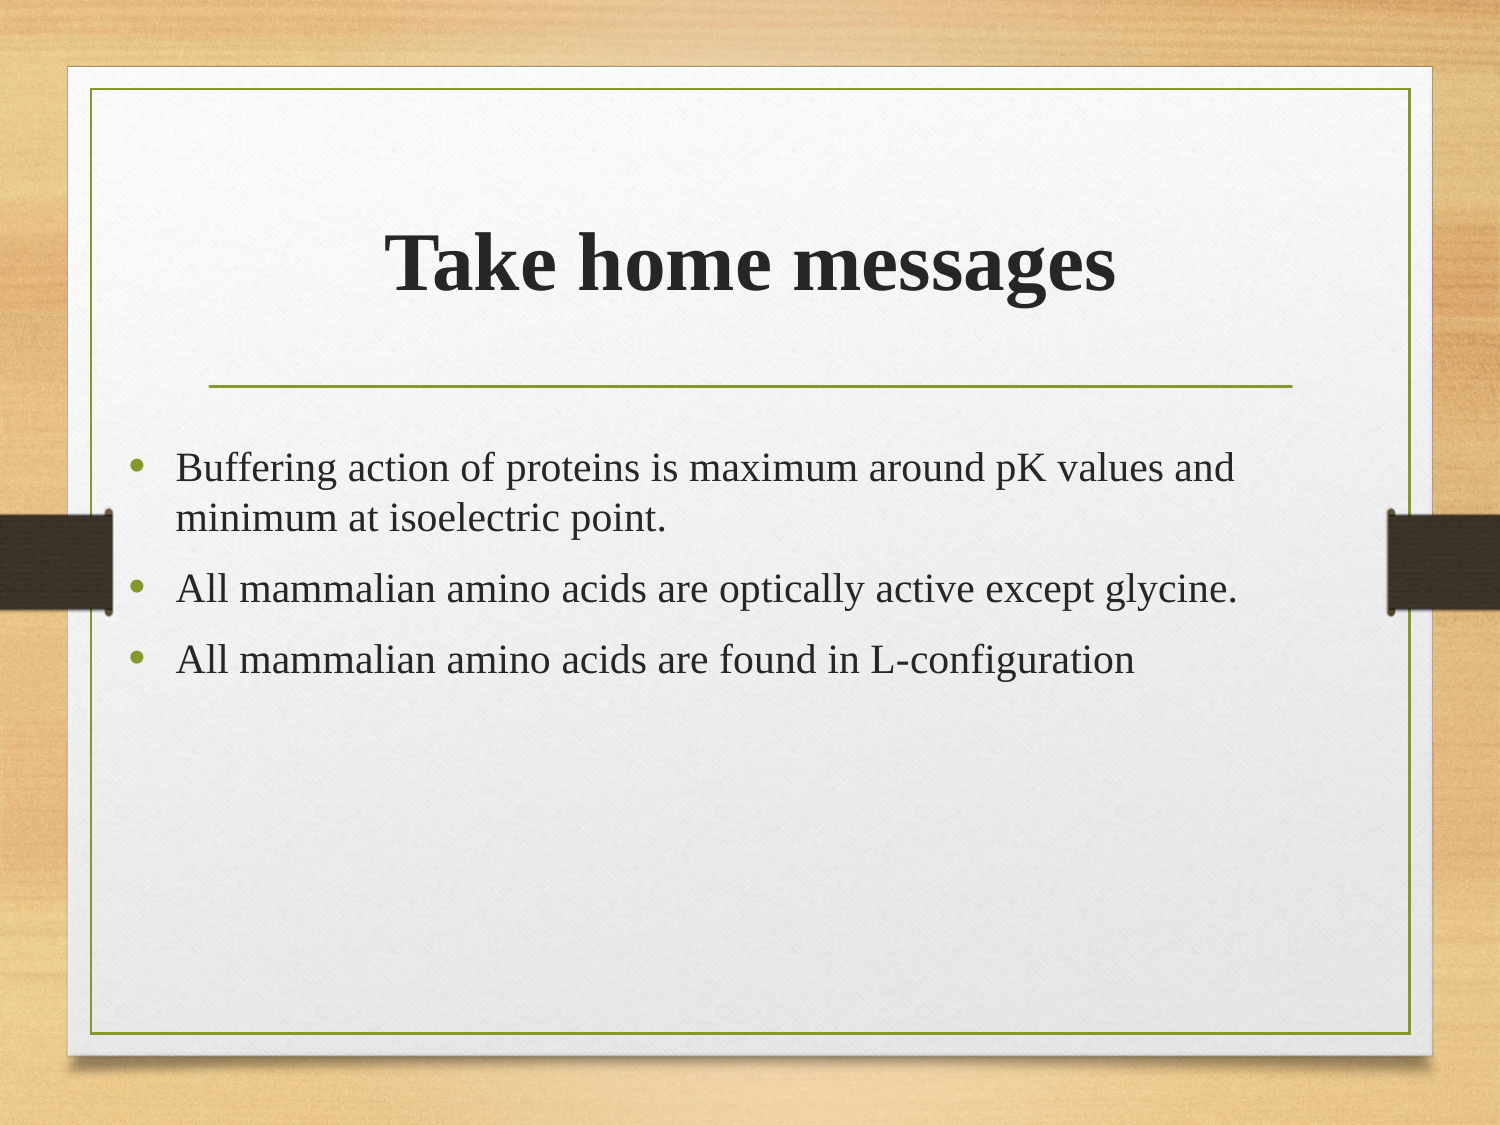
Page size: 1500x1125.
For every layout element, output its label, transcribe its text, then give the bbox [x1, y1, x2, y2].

title Take home messages [193, 150, 1309, 365]
list Buffering action of proteins is maximum around pK values and minimum at isoelectric point. All mammalian amino acids are optically active except glycine. All mammalian amino acids are found in L-configuration [113, 432, 1385, 1025]
picture [0, 0, 1500, 1125]
